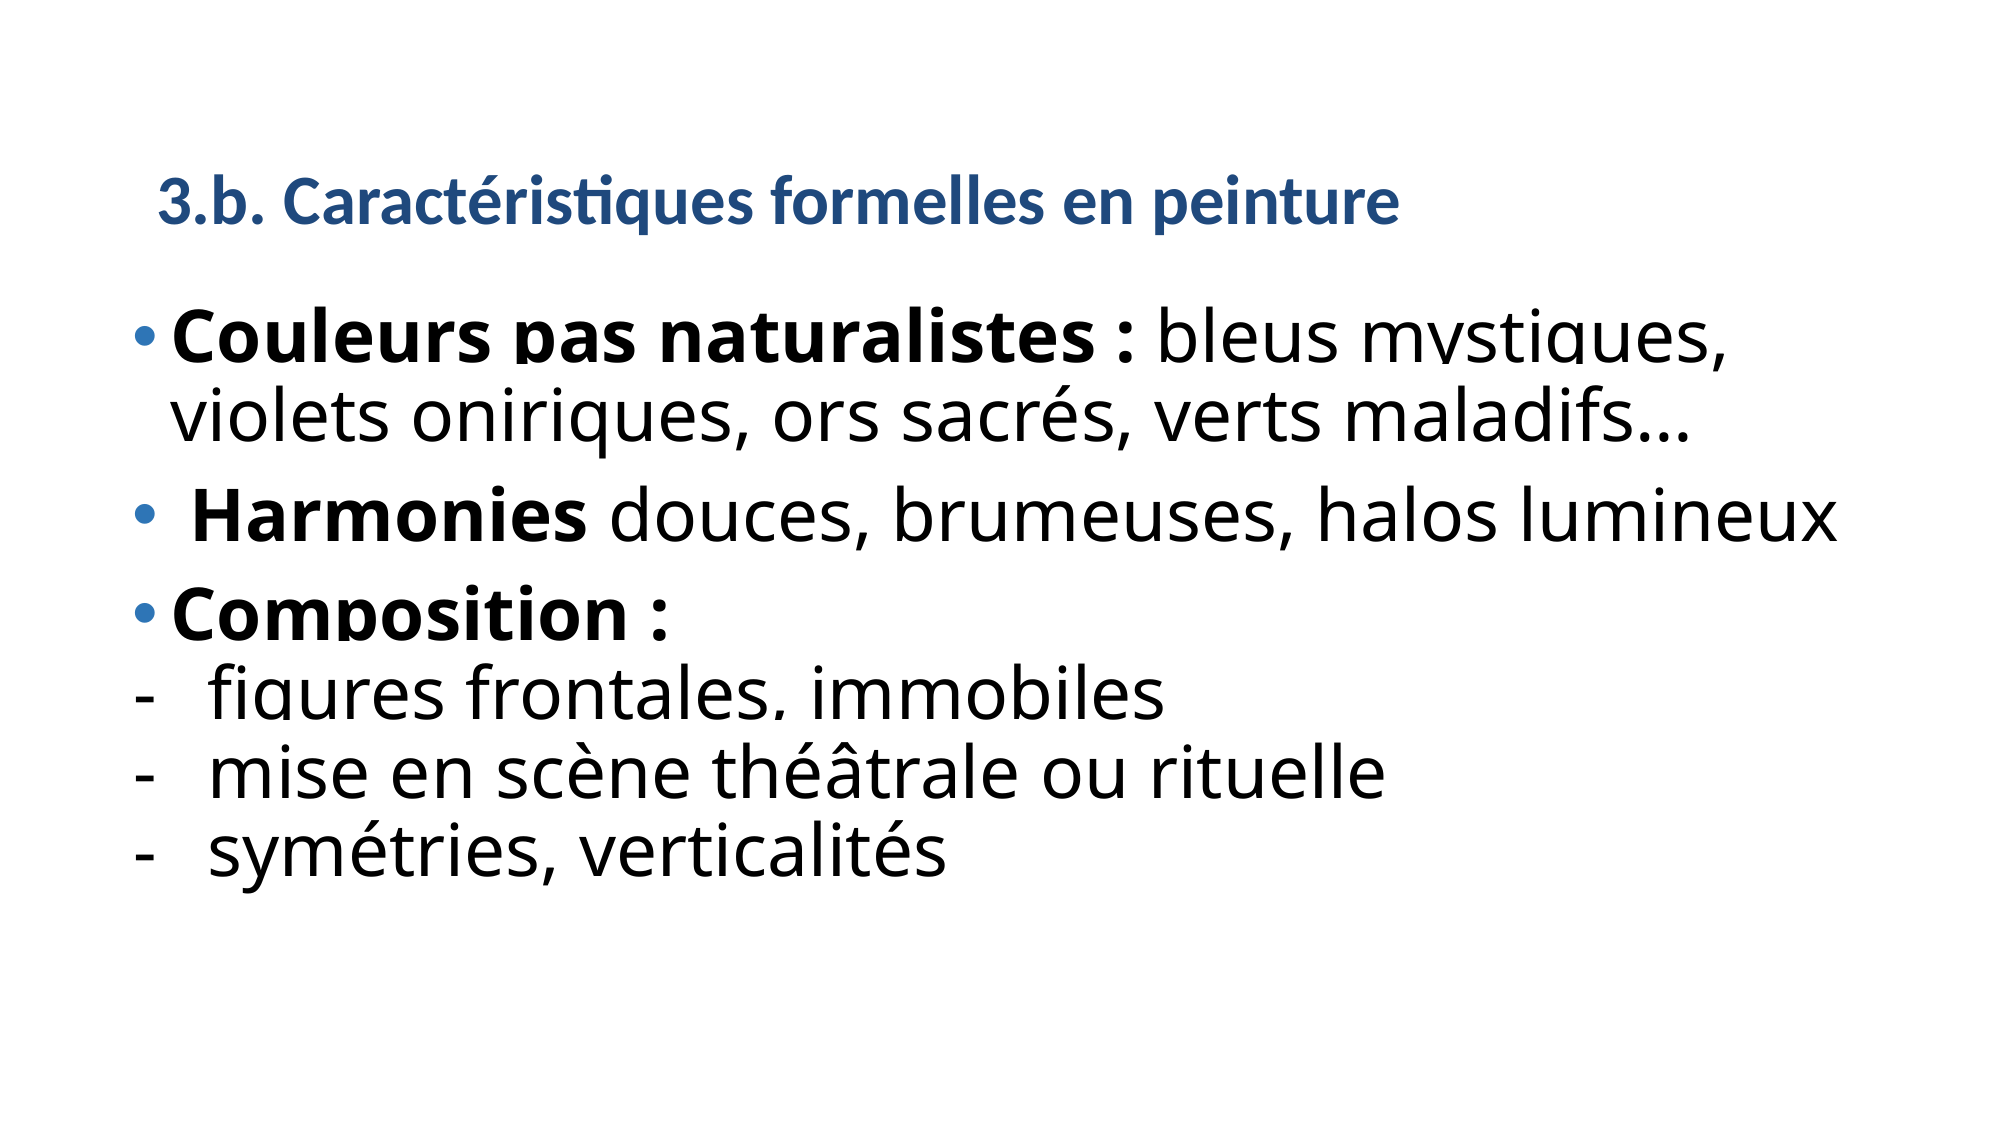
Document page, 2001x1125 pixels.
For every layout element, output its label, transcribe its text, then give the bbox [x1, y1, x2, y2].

list Couleurs pas naturalistes : bleus mystiques, violets oniriques, ors sacrés, verts maladifs… Harmonies douces, brumeuses, halos lumineux Composition : figures frontales, immobiles mise en scène théâtrale ou rituelle symétries, verticalités [118, 292, 1858, 1039]
title 3.b. Caractéristiques formelles en peinture [141, 139, 1755, 266]
